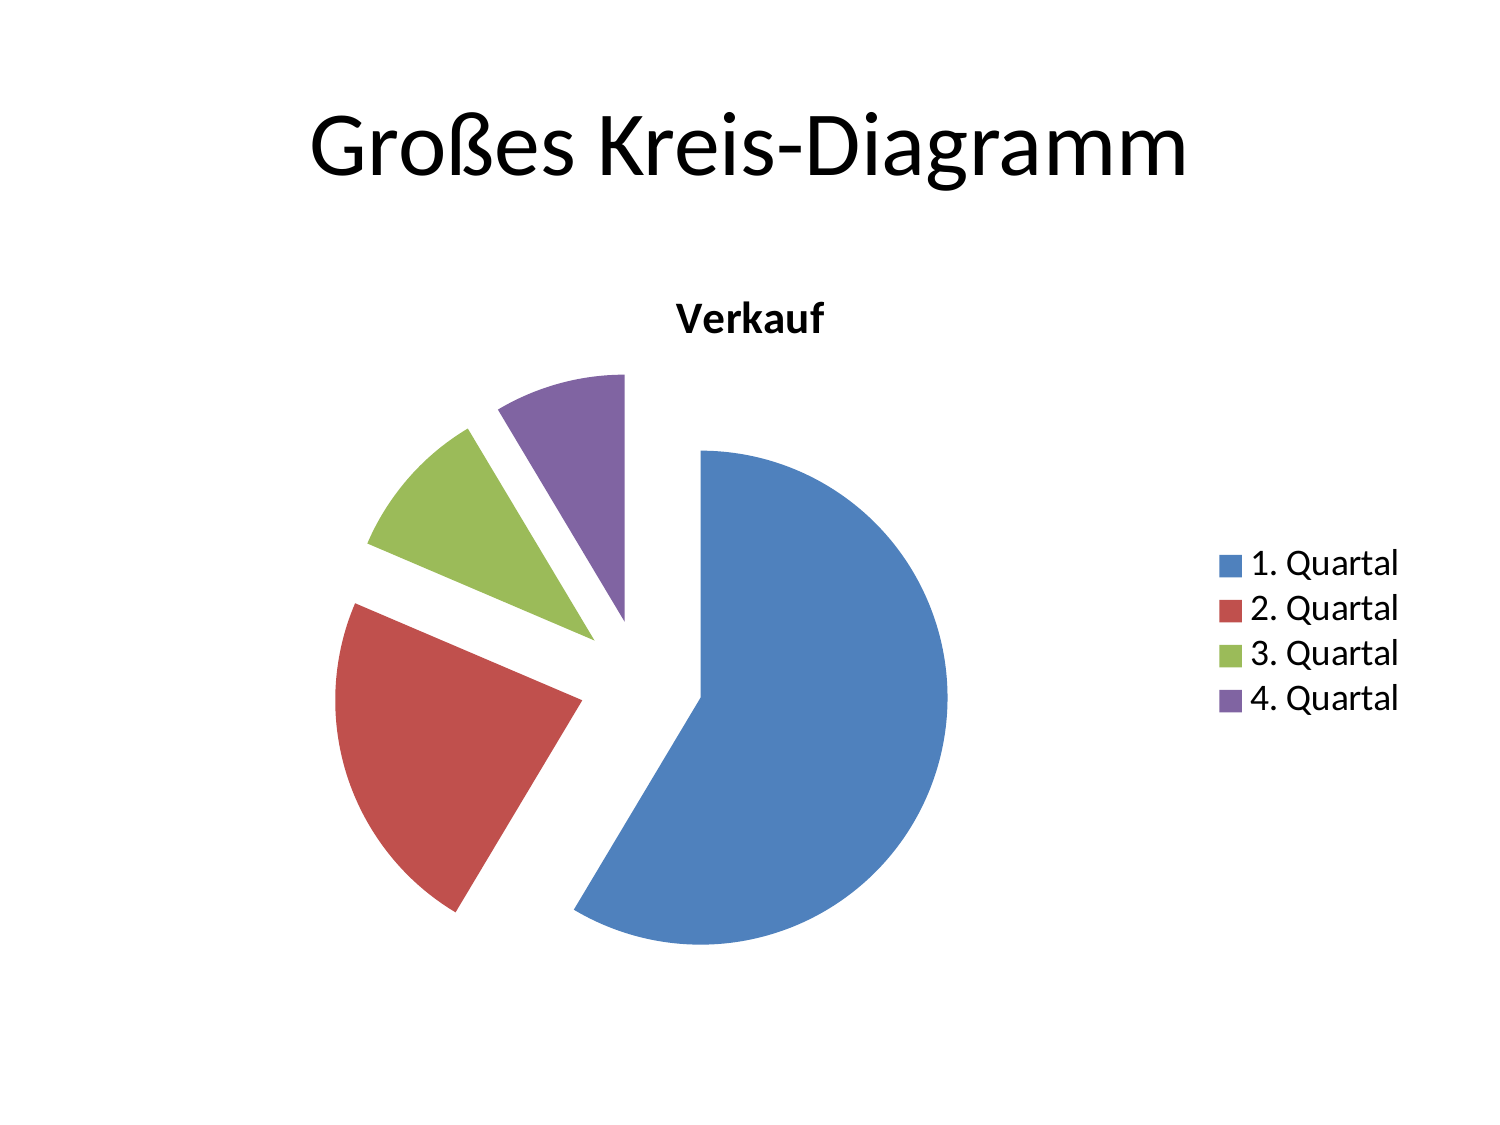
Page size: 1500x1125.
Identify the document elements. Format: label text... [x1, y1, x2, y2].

chart [74, 262, 1426, 1006]
title Großes Kreis-Diagramm [75, 45, 1425, 233]
